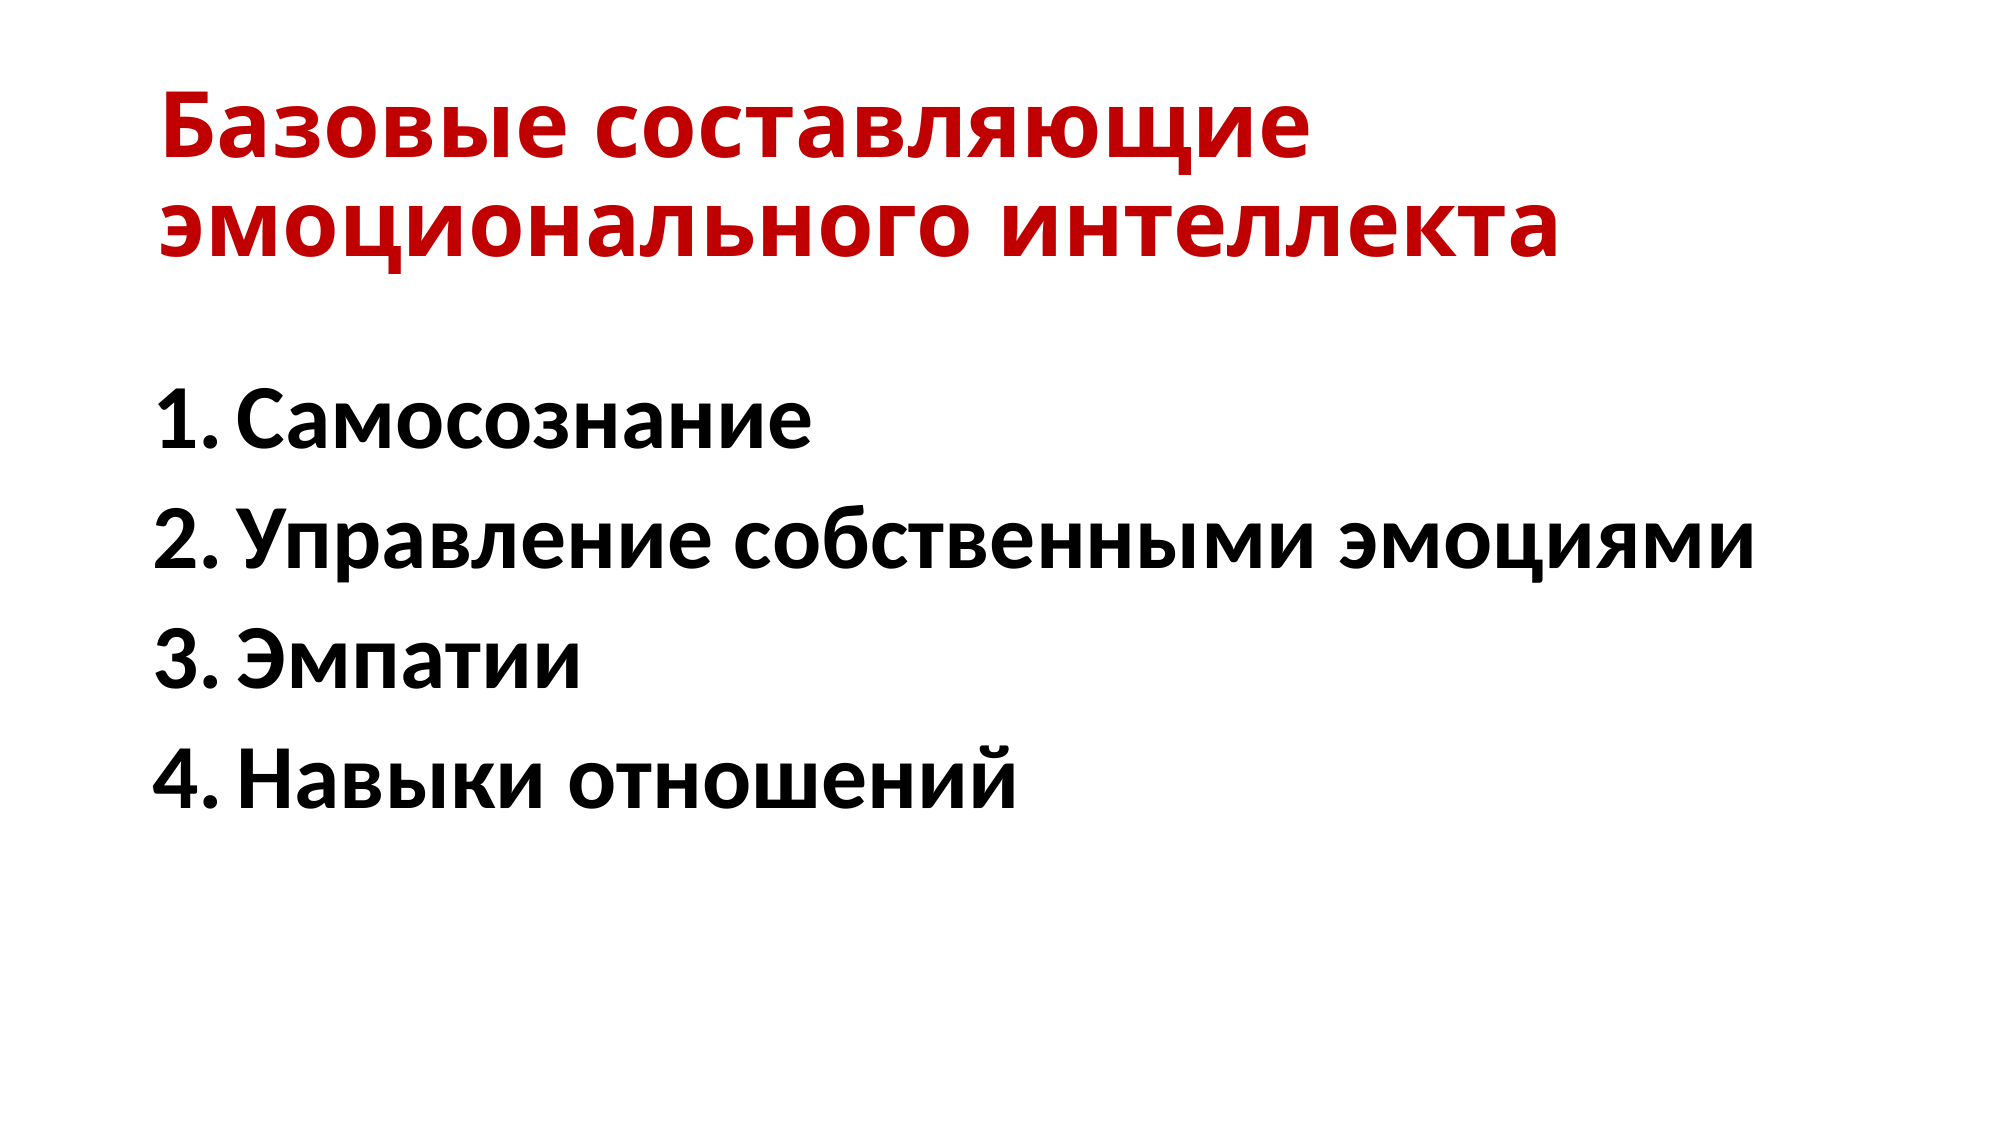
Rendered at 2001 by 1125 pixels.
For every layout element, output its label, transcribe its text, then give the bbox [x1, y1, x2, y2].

title Базовые составляющие эмоционального интеллекта [143, 101, 1838, 254]
list Самосознание Управление собственными эмоциями Эмпатии Навыки отношений [137, 361, 1863, 1014]
